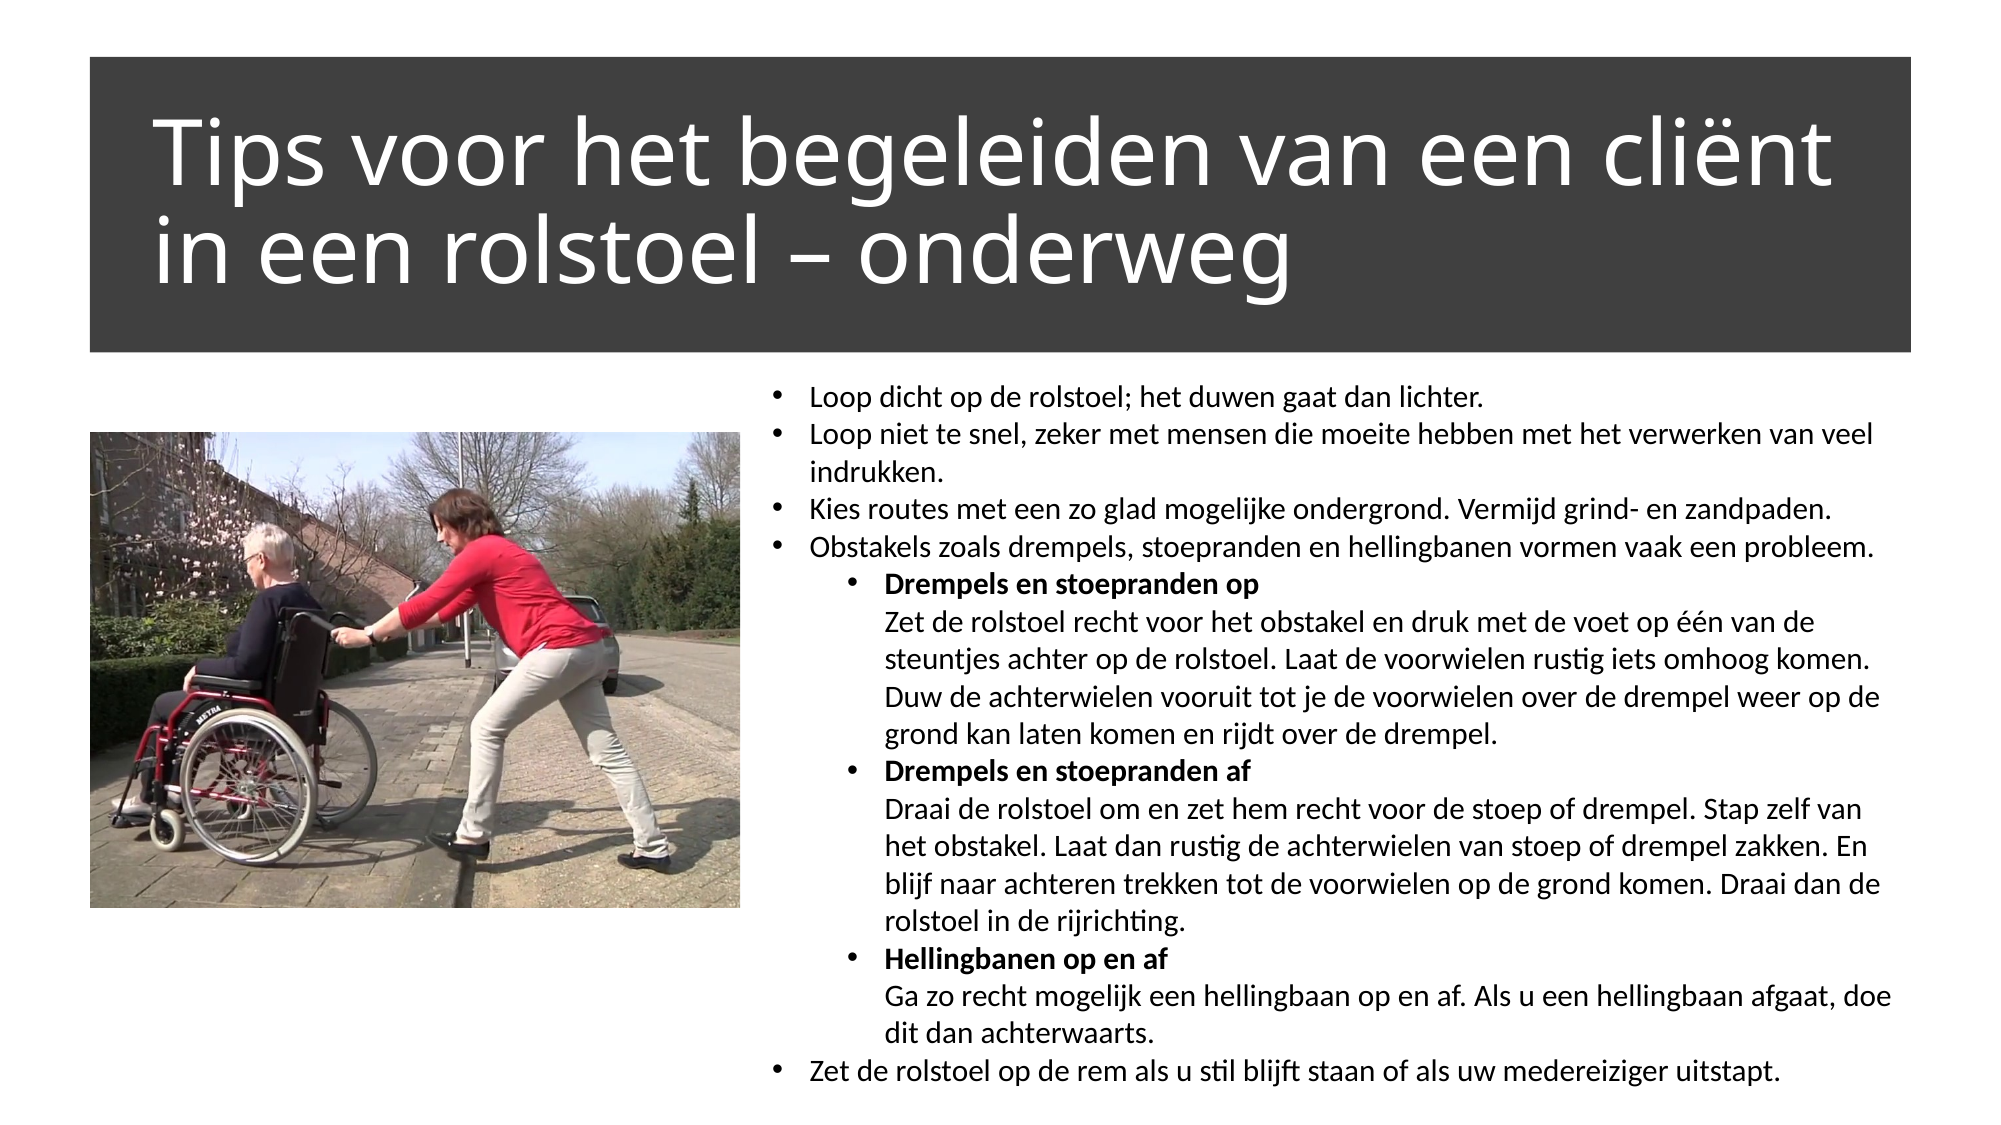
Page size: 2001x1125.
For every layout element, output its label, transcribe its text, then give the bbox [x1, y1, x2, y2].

title Tips voor het begeleiden van een cliënt in een rolstoel – onderweg [137, 96, 1863, 314]
text_box [89, 56, 1912, 353]
list Loop dicht op de rolstoel; het duwen gaat dan lichter. Loop niet te snel, zeker met mensen die moeite hebben met het verwerken van veel indrukken. Kies routes met een zo glad mogelijke ondergrond. Vermijd grind- en zandpaden. Obstakels zoals drempels, stoepranden en hellingbanen vormen vaak een probleem. Drempels en stoepranden op Zet de rolstoel recht voor het obstakel en druk met de voet op één van de steuntjes achter op de rolstoel. Laat de voorwielen rustig iets omhoog komen. Duw de achterwielen vooruit tot je de voorwielen over de drempel weer op de grond kan laten komen en rijdt over de drempel. Drempels en stoepranden af Draai de rolstoel om en zet hem recht voor de stoep of drempel. Stap zelf van het obstakel. Laat dan rustig de achterwielen van stoep of drempel zakken. En blijf naar achteren trekken tot de voorwielen op de grond komen. Draai dan de rolstoel in de rijrichting. Hellingbanen op en af Ga zo recht mogelijk een hellingbaan op en af. Als u een hellingbaan afgaat, doe dit dan achterwaarts. Zet de rolstoel op de rem als u stil blijft staan of als uw medereiziger uitstapt. [757, 368, 1909, 1046]
picture [89, 432, 741, 908]
